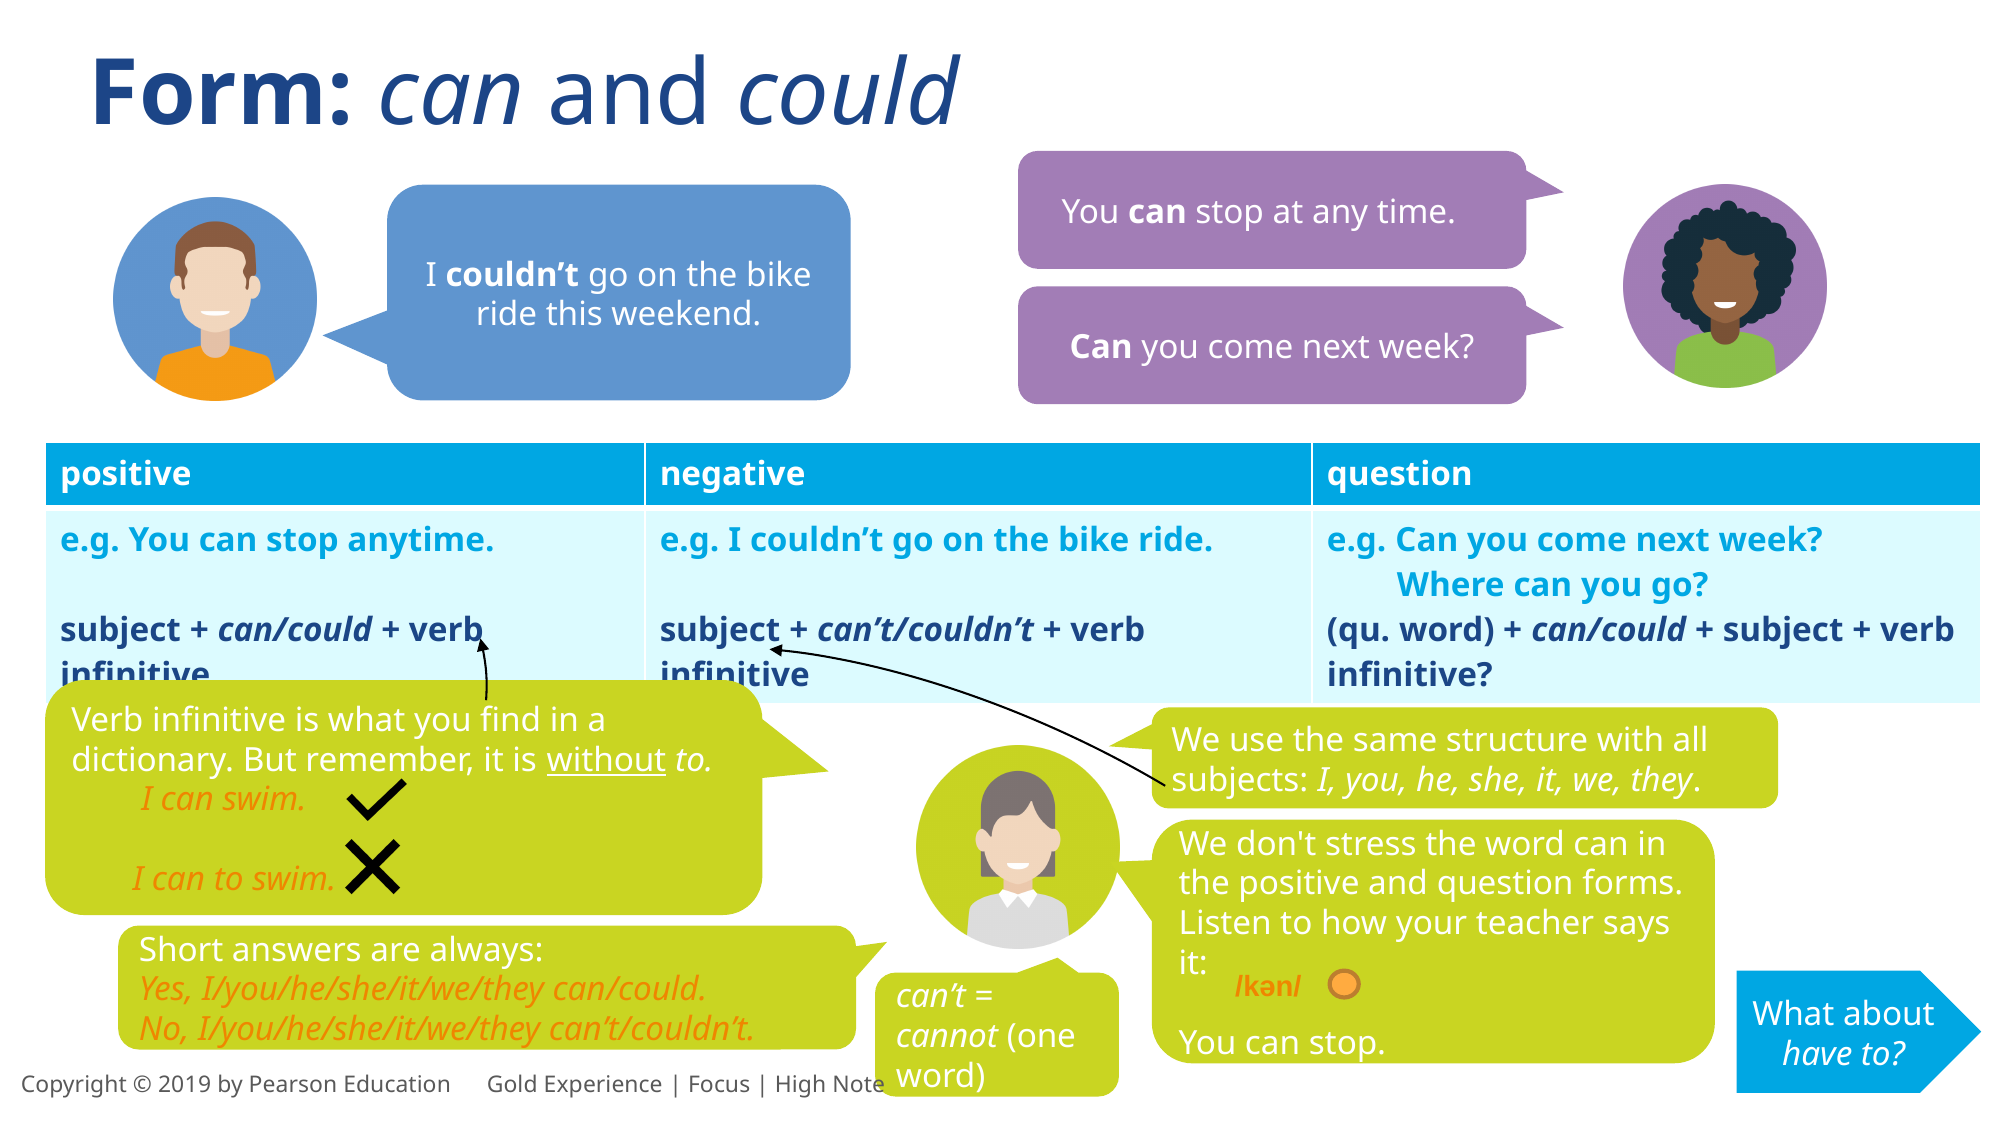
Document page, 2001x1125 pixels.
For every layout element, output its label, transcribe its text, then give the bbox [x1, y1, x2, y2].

picture [1623, 184, 1828, 389]
table_header positive [46, 443, 644, 505]
text_box [315, 638, 490, 701]
title Form: can and could [73, 37, 1827, 253]
text_box Verb infinitive is what you find in a dictionary. But remember, it is without to. I can swim. I can to swim. [43, 677, 831, 918]
text_box /kən/ [1220, 959, 1317, 1010]
table_cell e.g. I couldn’t go on the bike ride. subject + can’t/couldn’t + verb infinitive [646, 511, 1311, 703]
text_box Can you come next week? [1015, 284, 1566, 407]
text_box We use the same structure with all subjects: I, you, he, she, it, we, they. [1110, 705, 1781, 811]
text_box [1126, 762, 1166, 808]
table_cell e.g. You can stop anytime. subject + can/could + verb infinitive [46, 511, 644, 701]
text_box [1327, 968, 1361, 1000]
text_box You can stop at any time. [1015, 148, 1566, 271]
text_box I couldn’t go on the bike ride this weekend. [323, 182, 853, 403]
picture [916, 744, 1121, 949]
text_box Short answers are always: Yes, I/you/he/she/it/we/they can/could. No, I/you/he/she/it/we/they can’t/couldn’t. [116, 923, 889, 1052]
picture [335, 768, 410, 904]
footer Copyright © 2019 by Pearson Education Gold Experience | Focus | High Note [5, 1053, 1044, 1114]
table_header question [1313, 443, 1980, 505]
text_box [769, 644, 1088, 810]
text_box We don't stress the word can in the positive and question forms. Listen to how your teacher says it: You can stop. [1126, 817, 1717, 1066]
text_box can’t = cannot (one word) [872, 958, 1122, 1099]
text_box What about have to? [1734, 968, 1984, 1095]
picture [113, 196, 317, 401]
table_header negative [646, 443, 1311, 505]
table_cell e.g. Can you come next week? Where can you go? (qu. word) + can/could + subject + verb infinitive? [1313, 511, 1980, 703]
